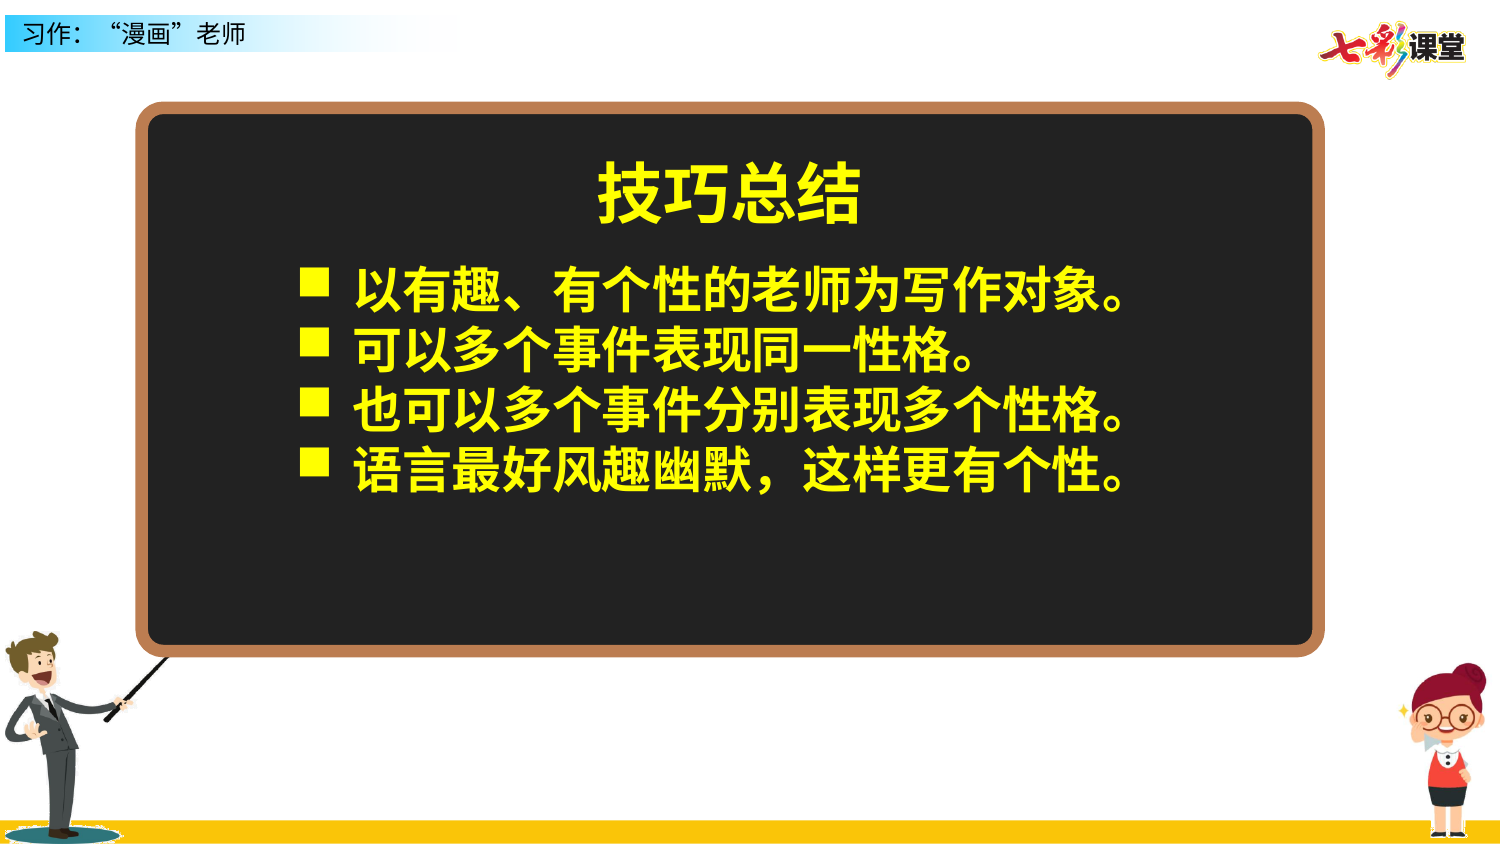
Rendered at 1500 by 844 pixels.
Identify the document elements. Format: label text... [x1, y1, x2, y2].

picture [1335, 643, 1500, 844]
picture [1316, 20, 1468, 80]
text_box 技巧总结 [377, 144, 1083, 240]
text_box [139, 105, 1321, 654]
picture [5, 631, 178, 844]
text_box 以有趣、有个性的老师为写作对象。 可以多个事件表现同一性格。 也可以多个事件分别表现多个性格。 语言最好风趣幽默，这样更有个性。 [281, 250, 1248, 506]
